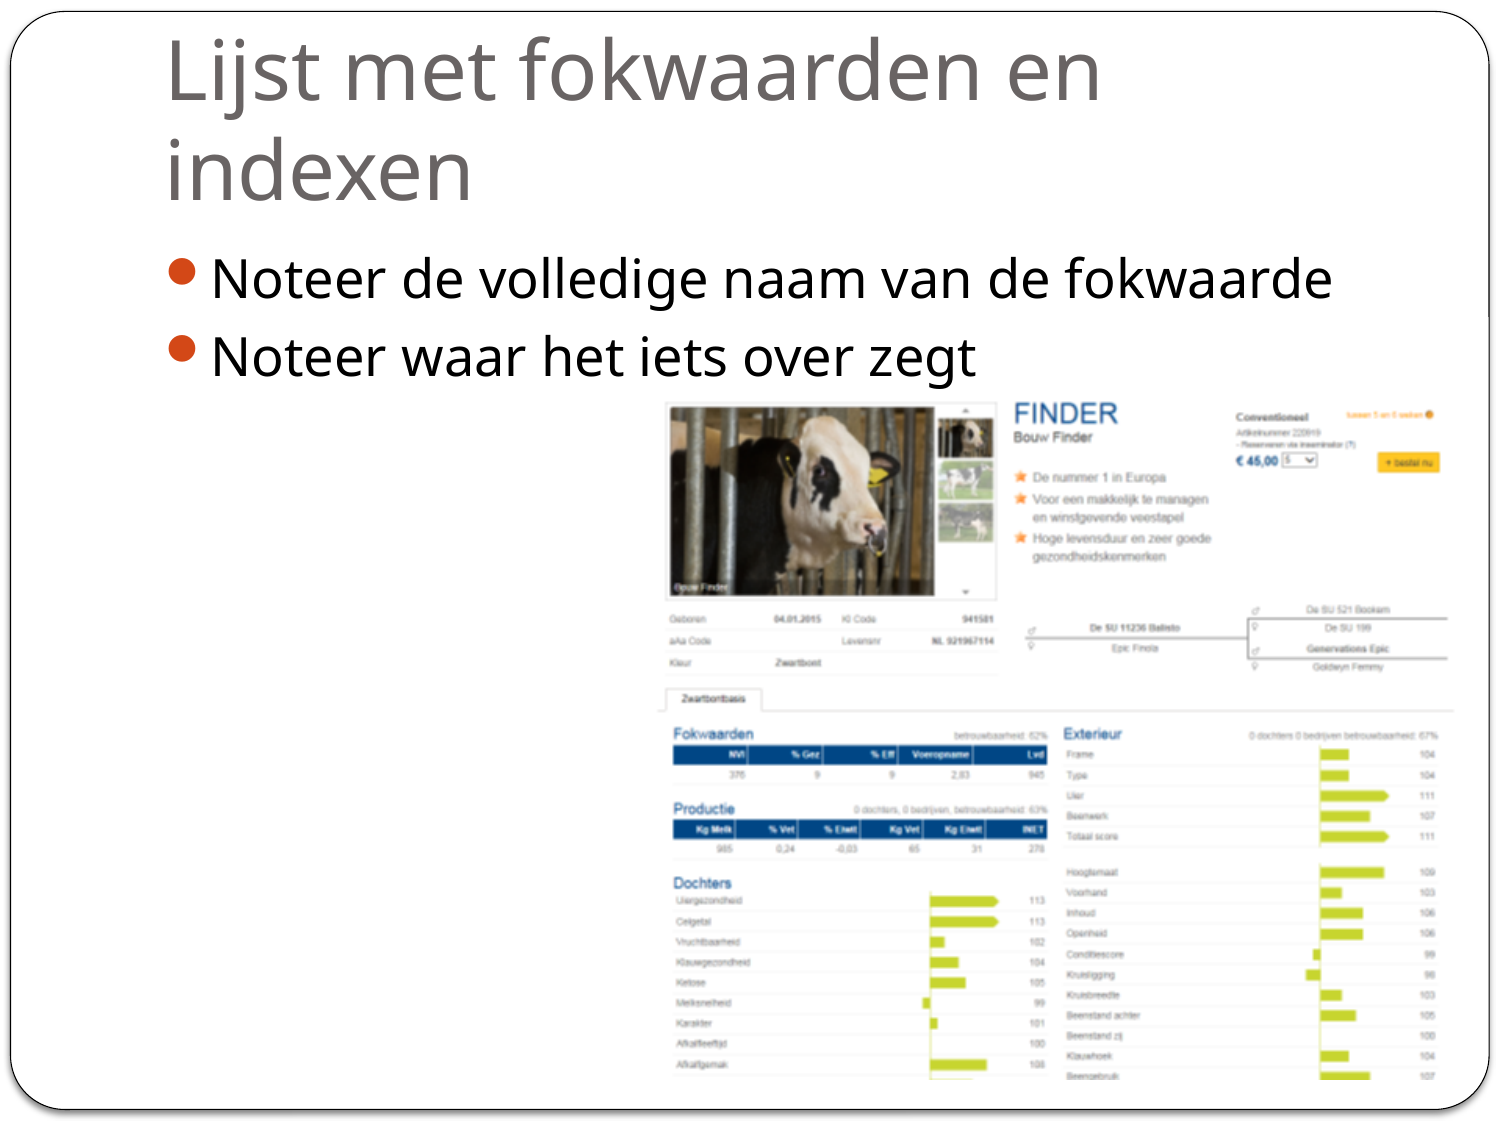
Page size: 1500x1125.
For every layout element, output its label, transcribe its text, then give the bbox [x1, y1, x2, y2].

picture [643, 396, 1472, 1081]
title Lijst met fokwaarden en indexen [150, 45, 1425, 233]
list Noteer de volledige naam van de fokwaarde Noteer waar het iets over zegt [150, 237, 1425, 988]
